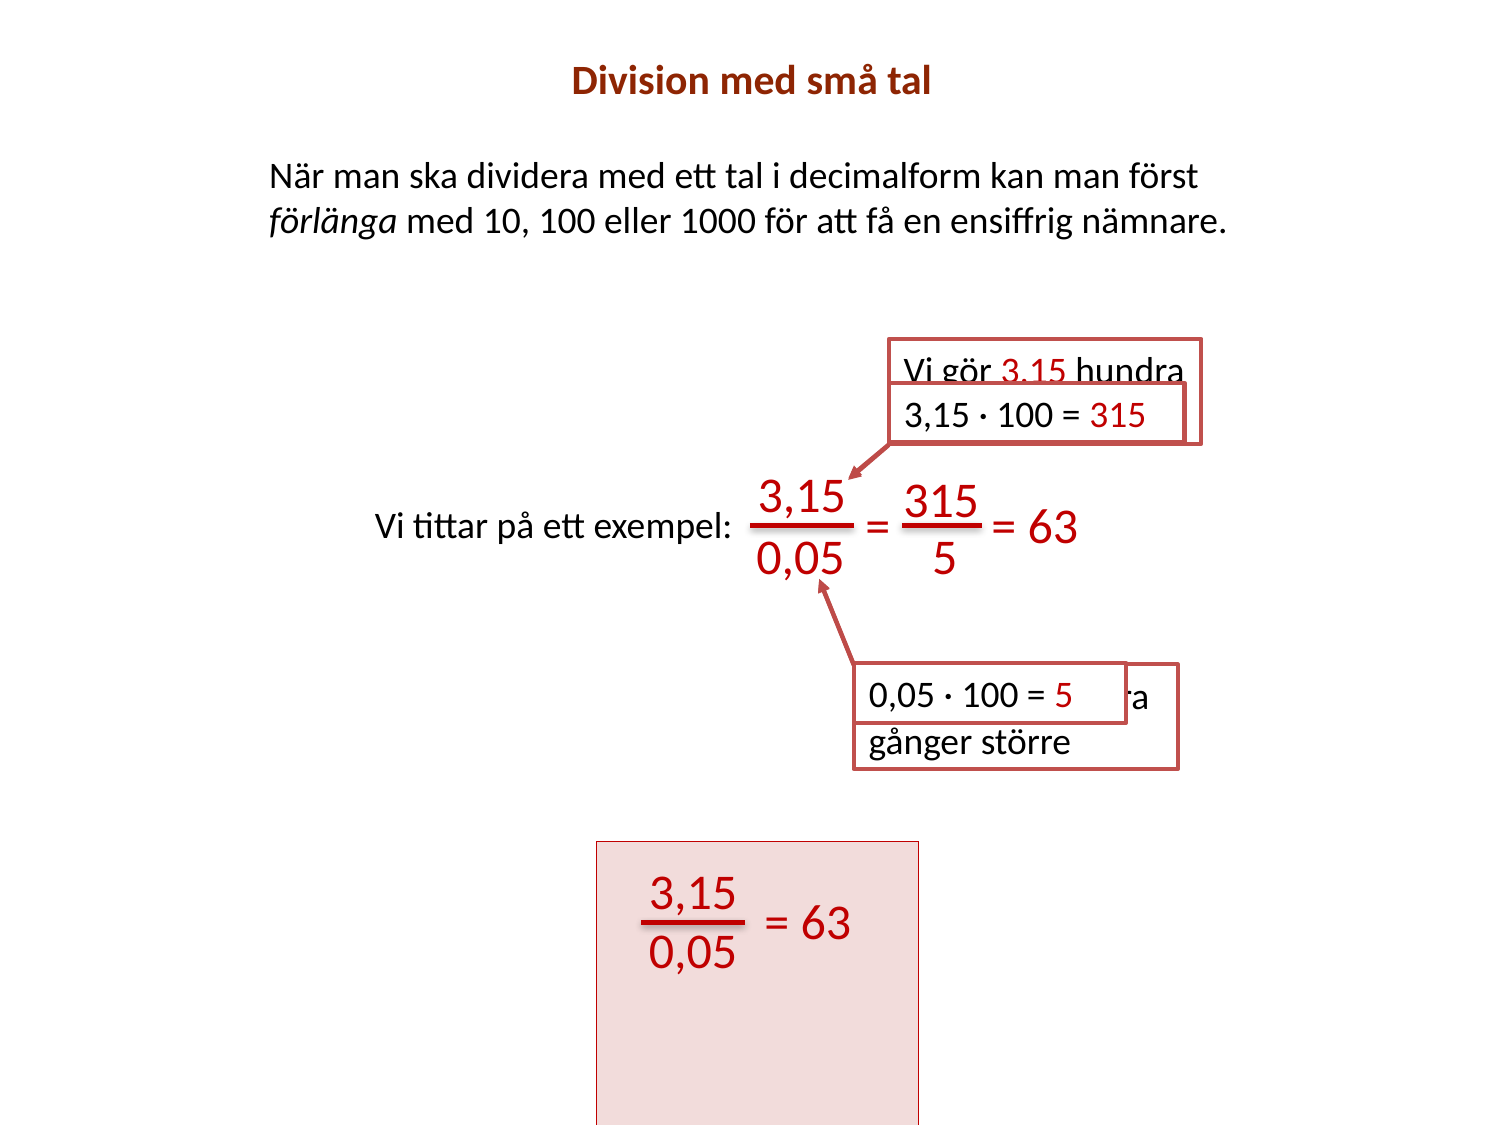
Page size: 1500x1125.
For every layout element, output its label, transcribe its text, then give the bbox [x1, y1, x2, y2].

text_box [359, 455, 845, 594]
text_box Division med små tal [556, 45, 971, 110]
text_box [818, 579, 1127, 724]
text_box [848, 382, 1185, 479]
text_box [850, 459, 1045, 594]
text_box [818, 578, 1179, 771]
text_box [1050, 490, 1141, 577]
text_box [595, 841, 919, 999]
text_box När man ska dividera med ett tal i decimalform kan man först förlänga med 10, 100 eller 1000 för att få en ensiffrig nämnare. [254, 143, 1260, 249]
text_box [848, 338, 1202, 481]
